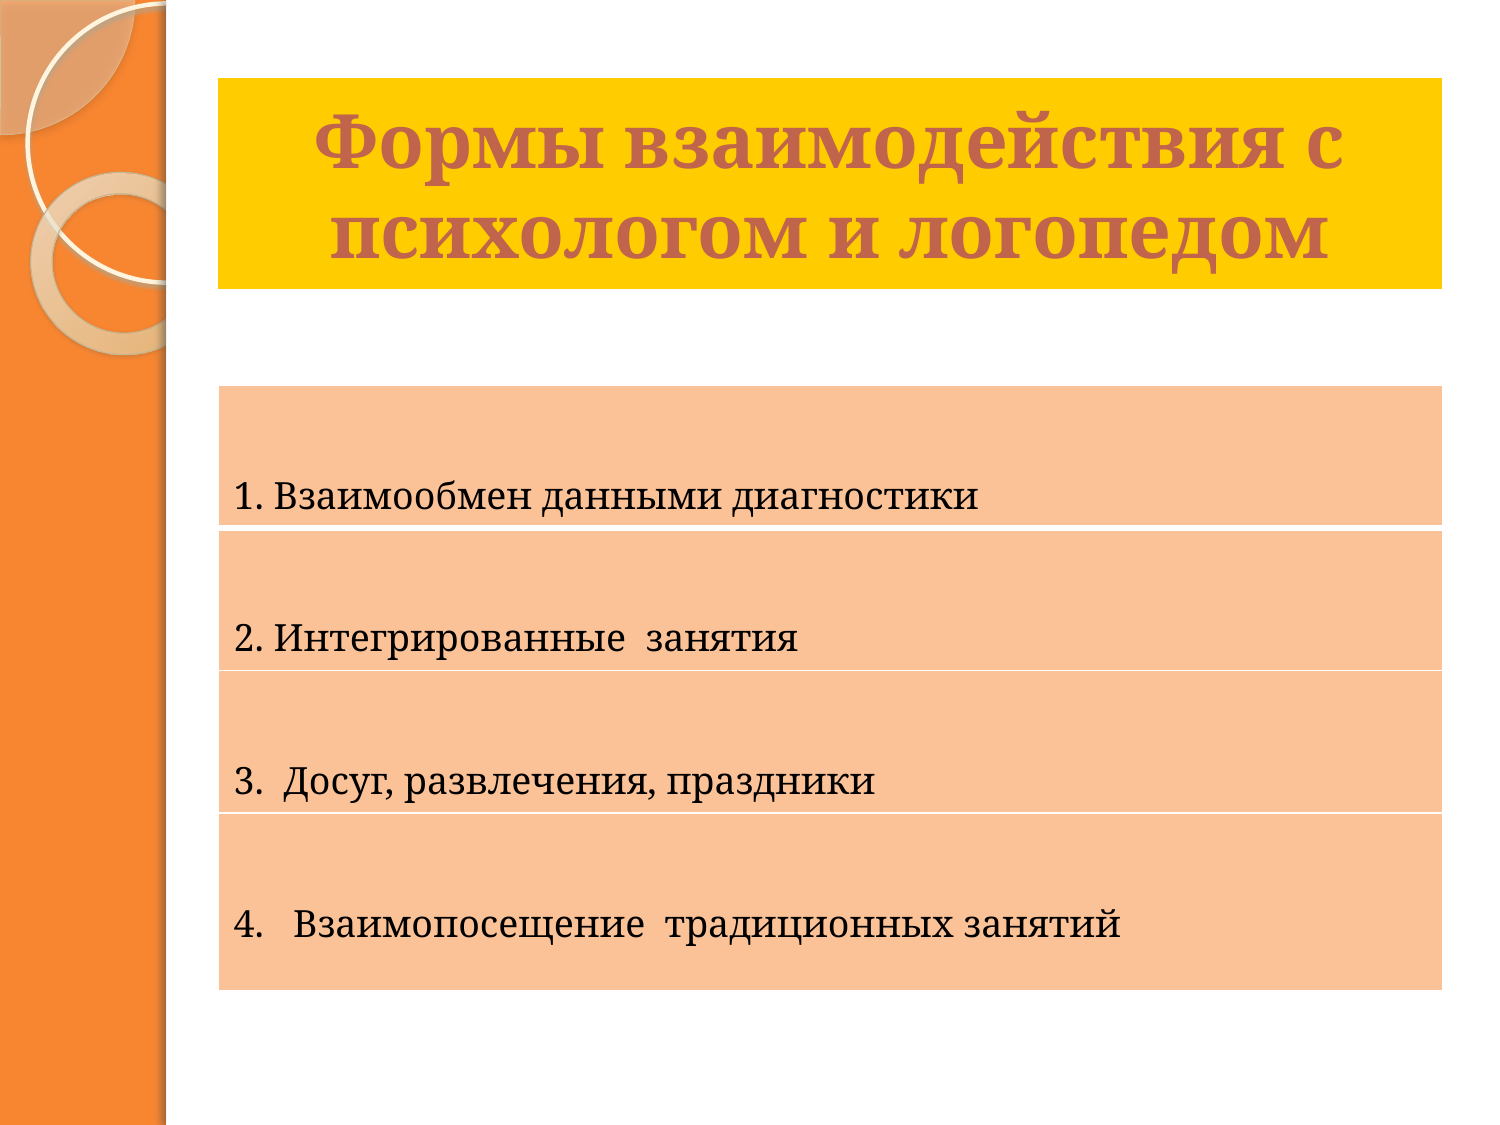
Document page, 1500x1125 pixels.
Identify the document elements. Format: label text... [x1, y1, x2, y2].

table_cell 4. Взаимопосещение традиционных занятий [219, 814, 1442, 990]
title Формы взаимодействия с психологом и логопедом [218, 78, 1442, 289]
table_header 1. Взаимообмен данными диагностики [219, 386, 1442, 525]
table_cell 2. Интегрированные занятия [219, 531, 1442, 670]
table_cell 3. Досуг, развлечения, праздники [219, 671, 1442, 812]
